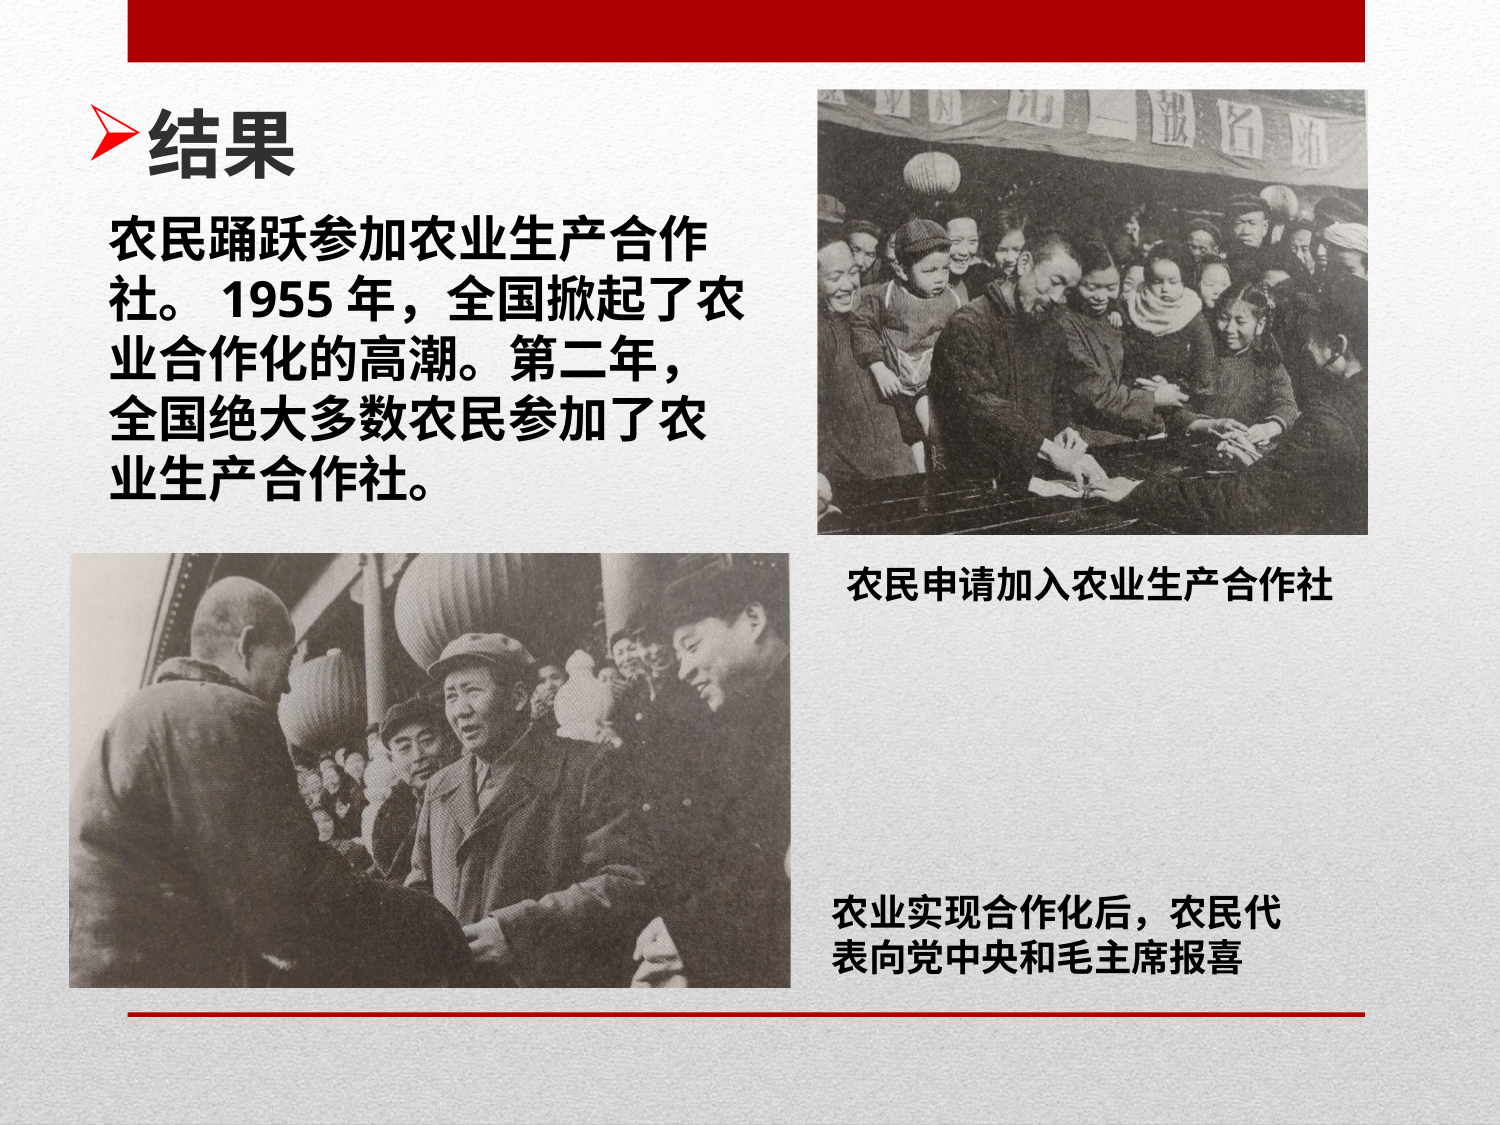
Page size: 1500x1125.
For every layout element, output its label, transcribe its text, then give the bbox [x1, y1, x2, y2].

picture [69, 553, 792, 989]
text_box 农民申请加入农业生产合作社 [831, 553, 1368, 614]
text_box 农民踊跃参加农业生产合作社。1955年，全国掀起了农业合作化的高潮。第二年，全国绝大多数农民参加了农业生产合作社。 [93, 200, 767, 516]
text_box 农业实现合作化后，农民代表向党中央和毛主席报喜 [816, 881, 1329, 987]
text_box 结果 [69, 89, 330, 195]
picture [818, 36, 1368, 588]
